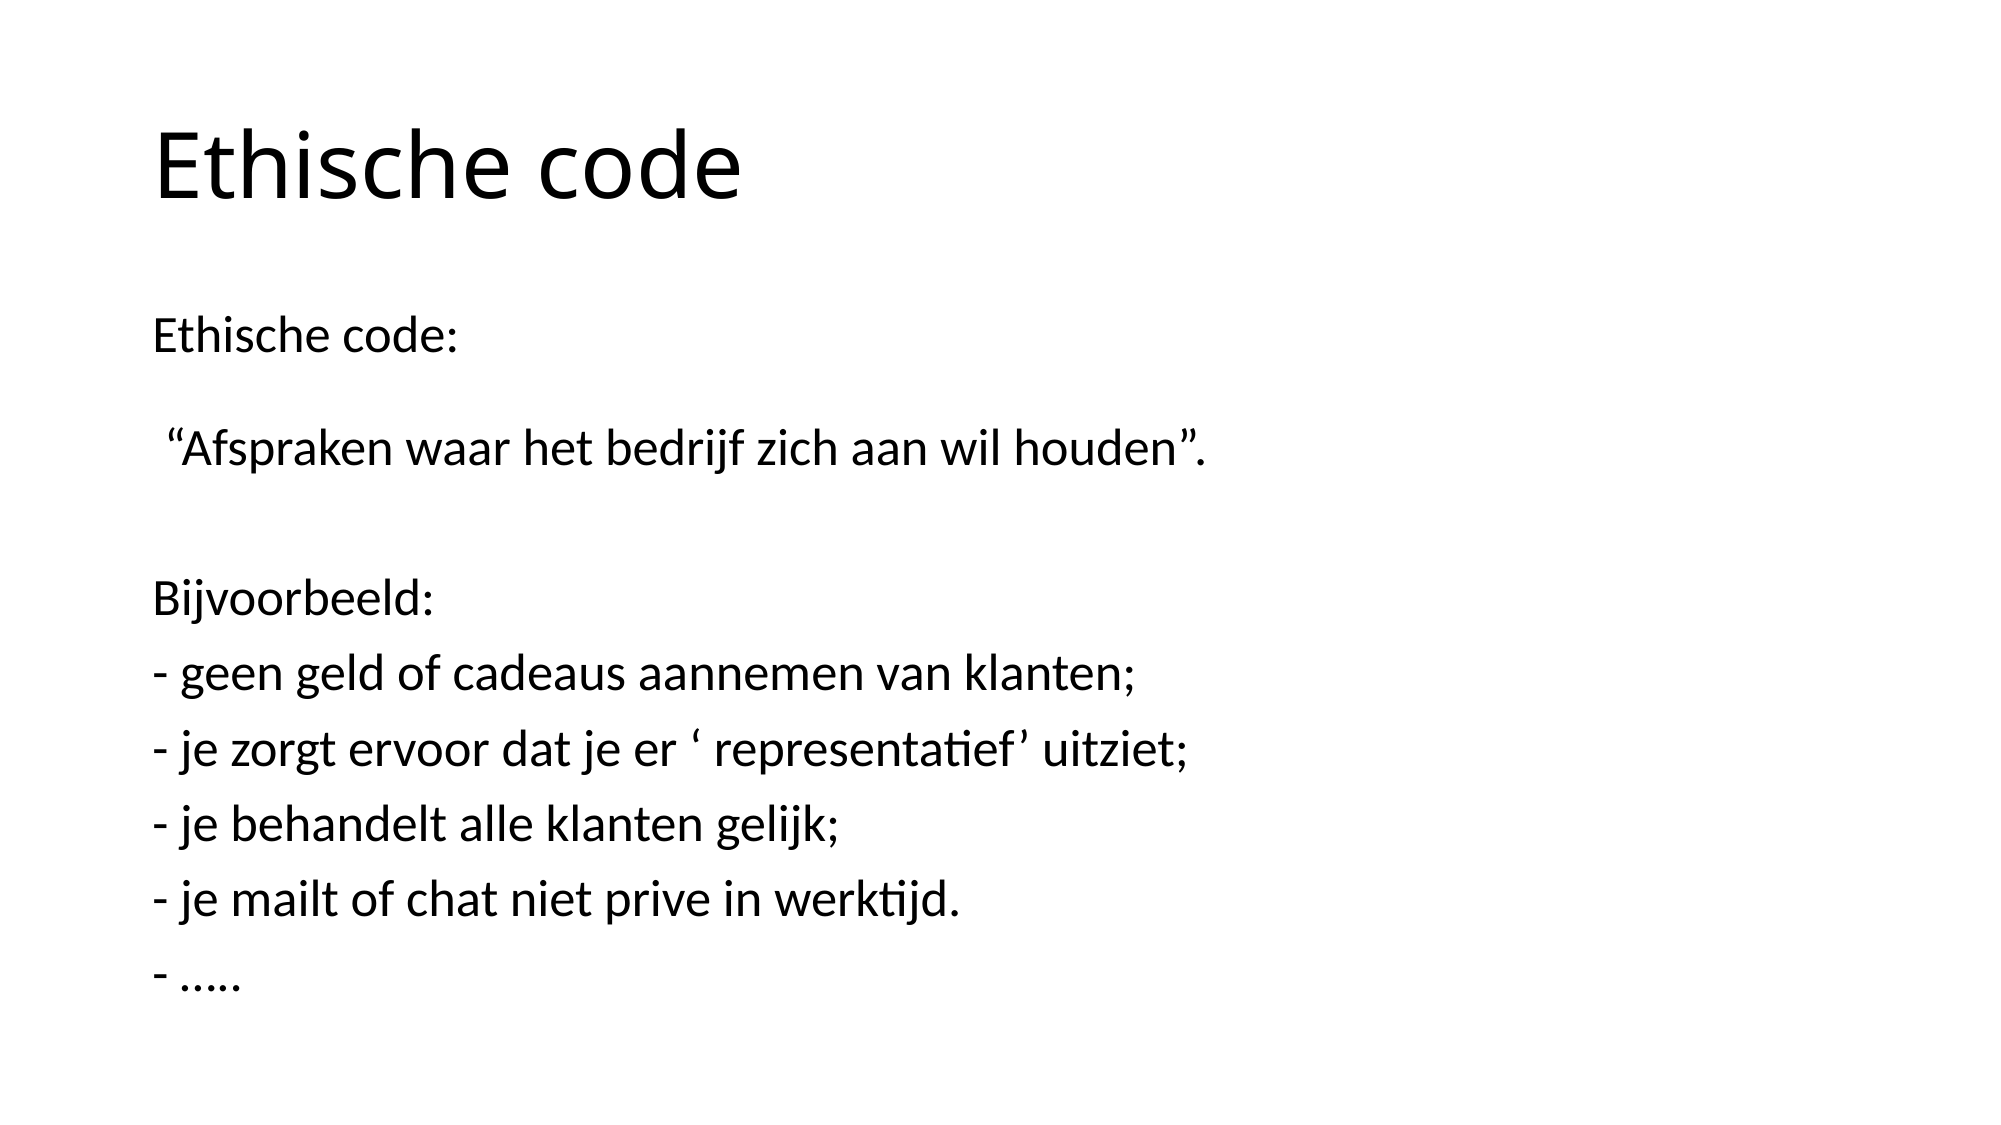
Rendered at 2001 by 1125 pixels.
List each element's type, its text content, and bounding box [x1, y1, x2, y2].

list Ethische code: “Afspraken waar het bedrijf zich aan wil houden”. Bijvoorbeeld: - geen geld of cadeaus aannemen van klanten; - je zorgt ervoor dat je er ‘ representatief’ uitziet; - je behandelt alle klanten gelijk; - je mailt of chat niet prive in werktijd. - ….. [137, 299, 1863, 1014]
title Ethische code [137, 59, 1863, 278]
